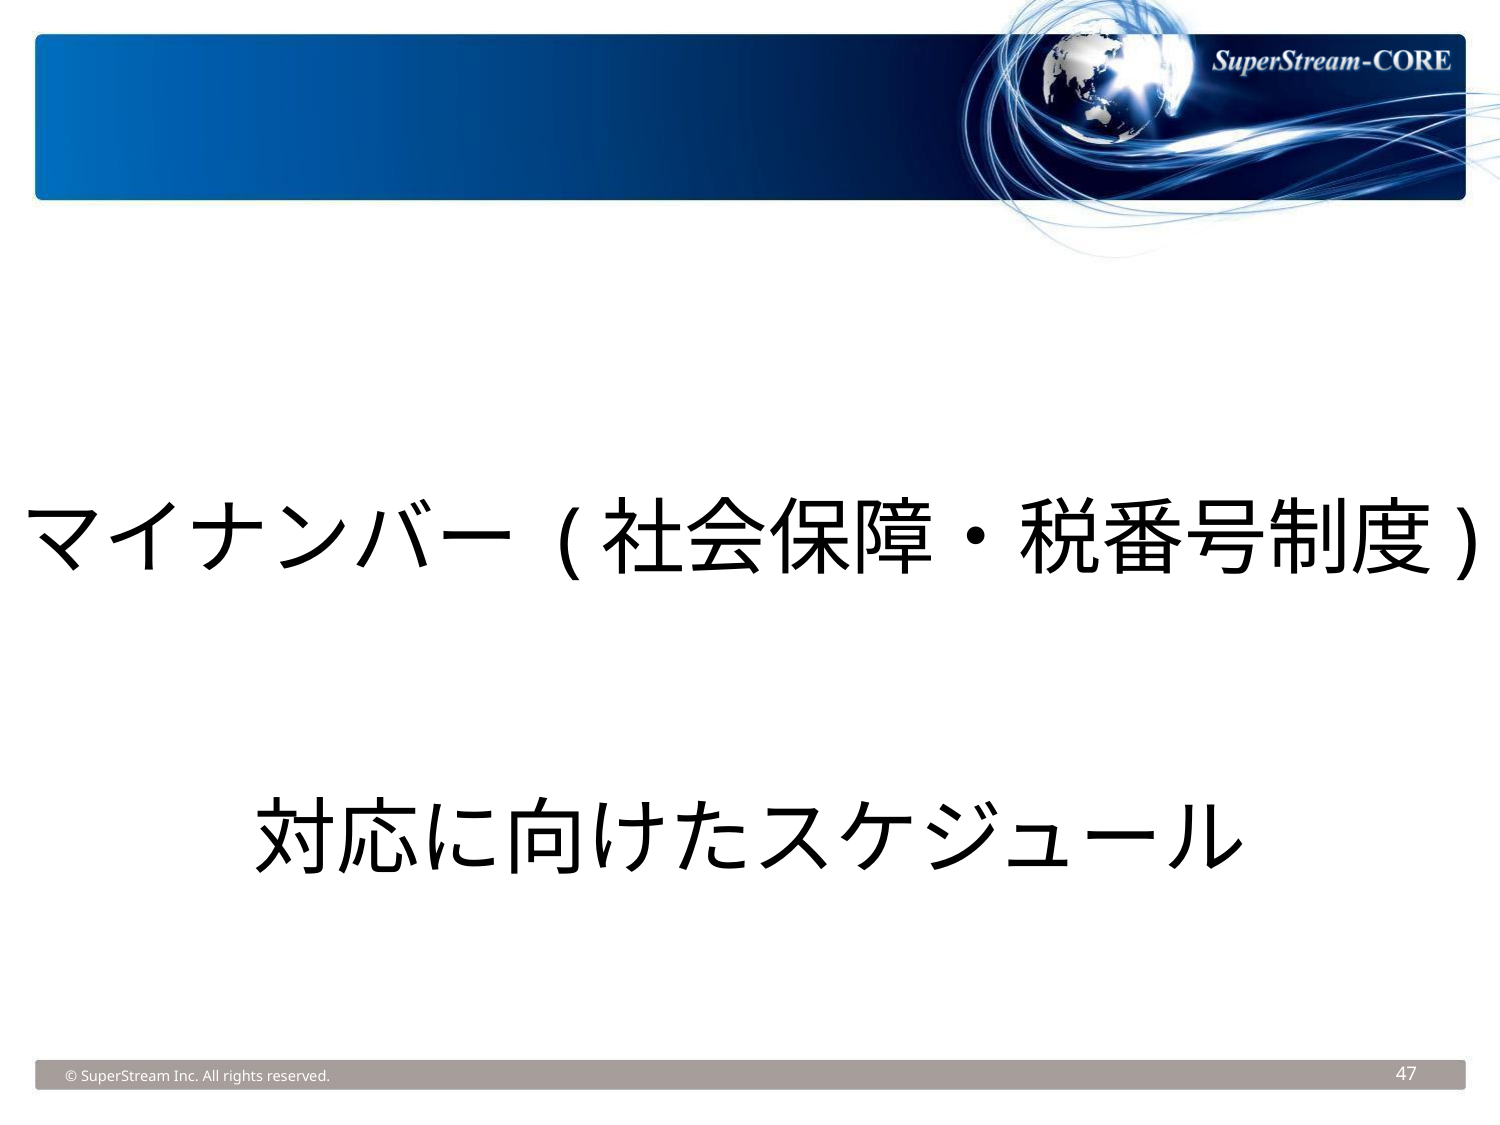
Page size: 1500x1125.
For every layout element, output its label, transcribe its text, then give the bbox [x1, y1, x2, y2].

text_box 47 [1299, 1060, 1418, 1090]
picture [0, 0, 1500, 291]
picture [0, 992, 1500, 1125]
text_box マイナンバー (社会保障・税番号制度) 対応に向けたスケジュール [0, 291, 1500, 992]
text_box © SuperStream Inc. All rights reserved. [50, 1059, 423, 1094]
